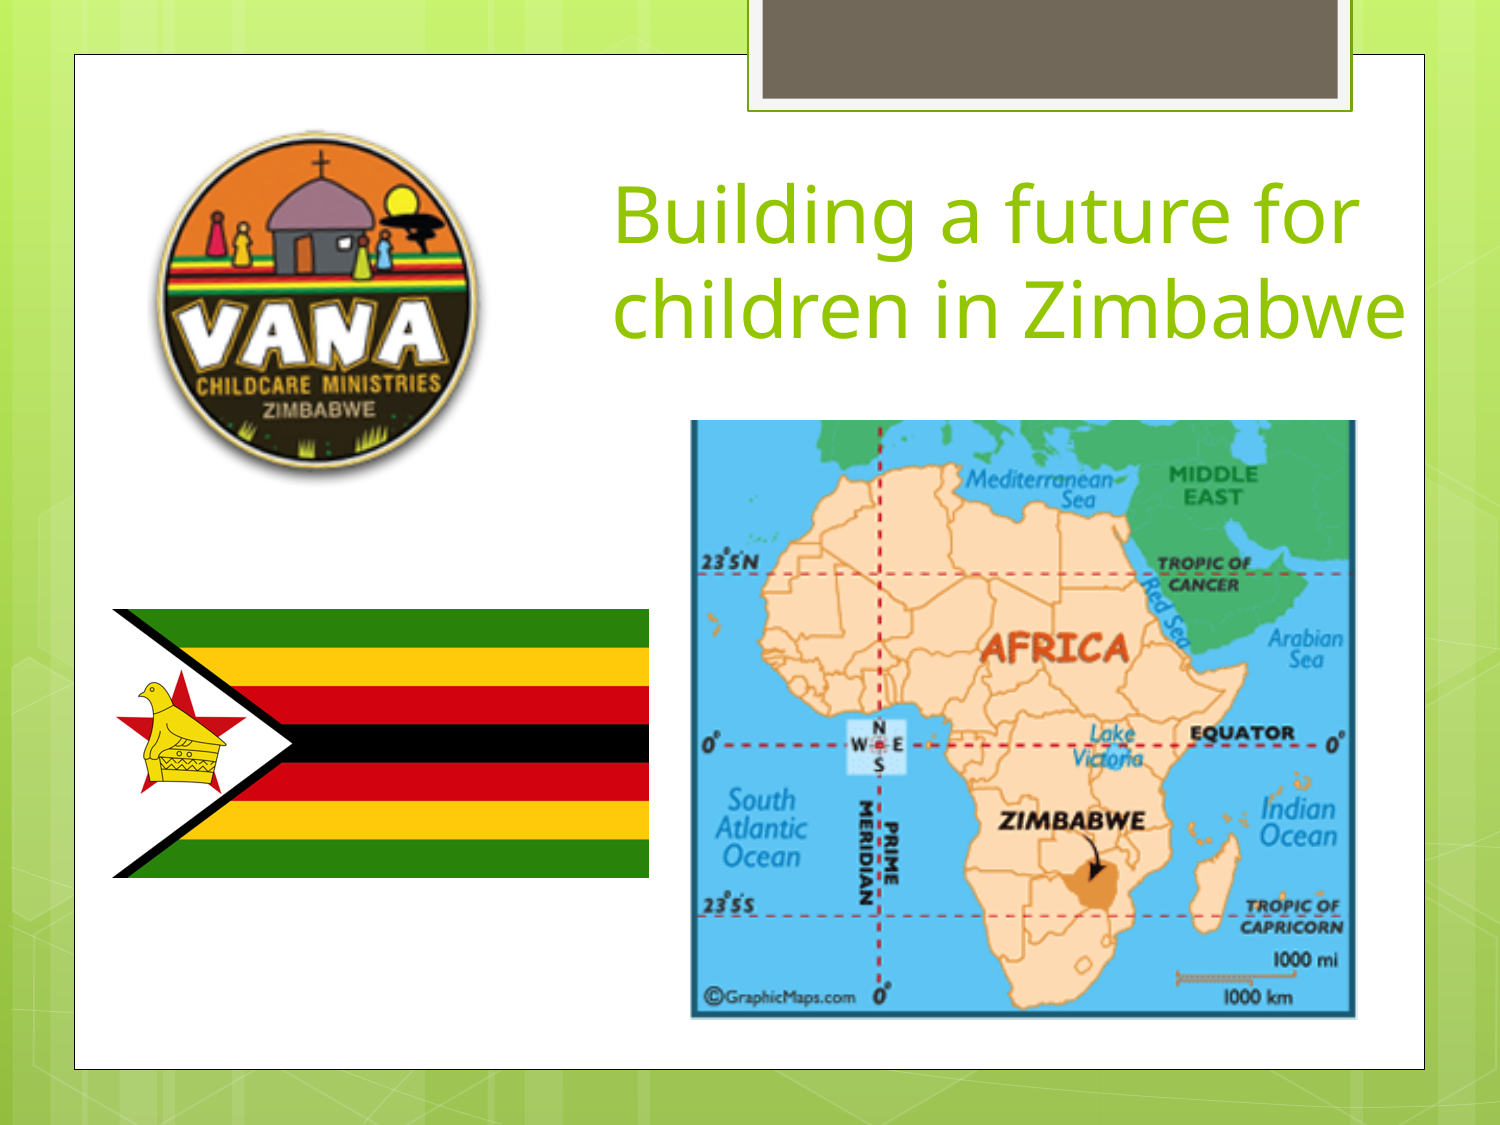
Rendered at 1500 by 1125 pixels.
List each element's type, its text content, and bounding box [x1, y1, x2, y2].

picture [111, 609, 650, 879]
picture [147, 125, 491, 492]
title Building a future for children in Zimbabwe [596, 75, 1453, 362]
picture [690, 420, 1358, 1021]
